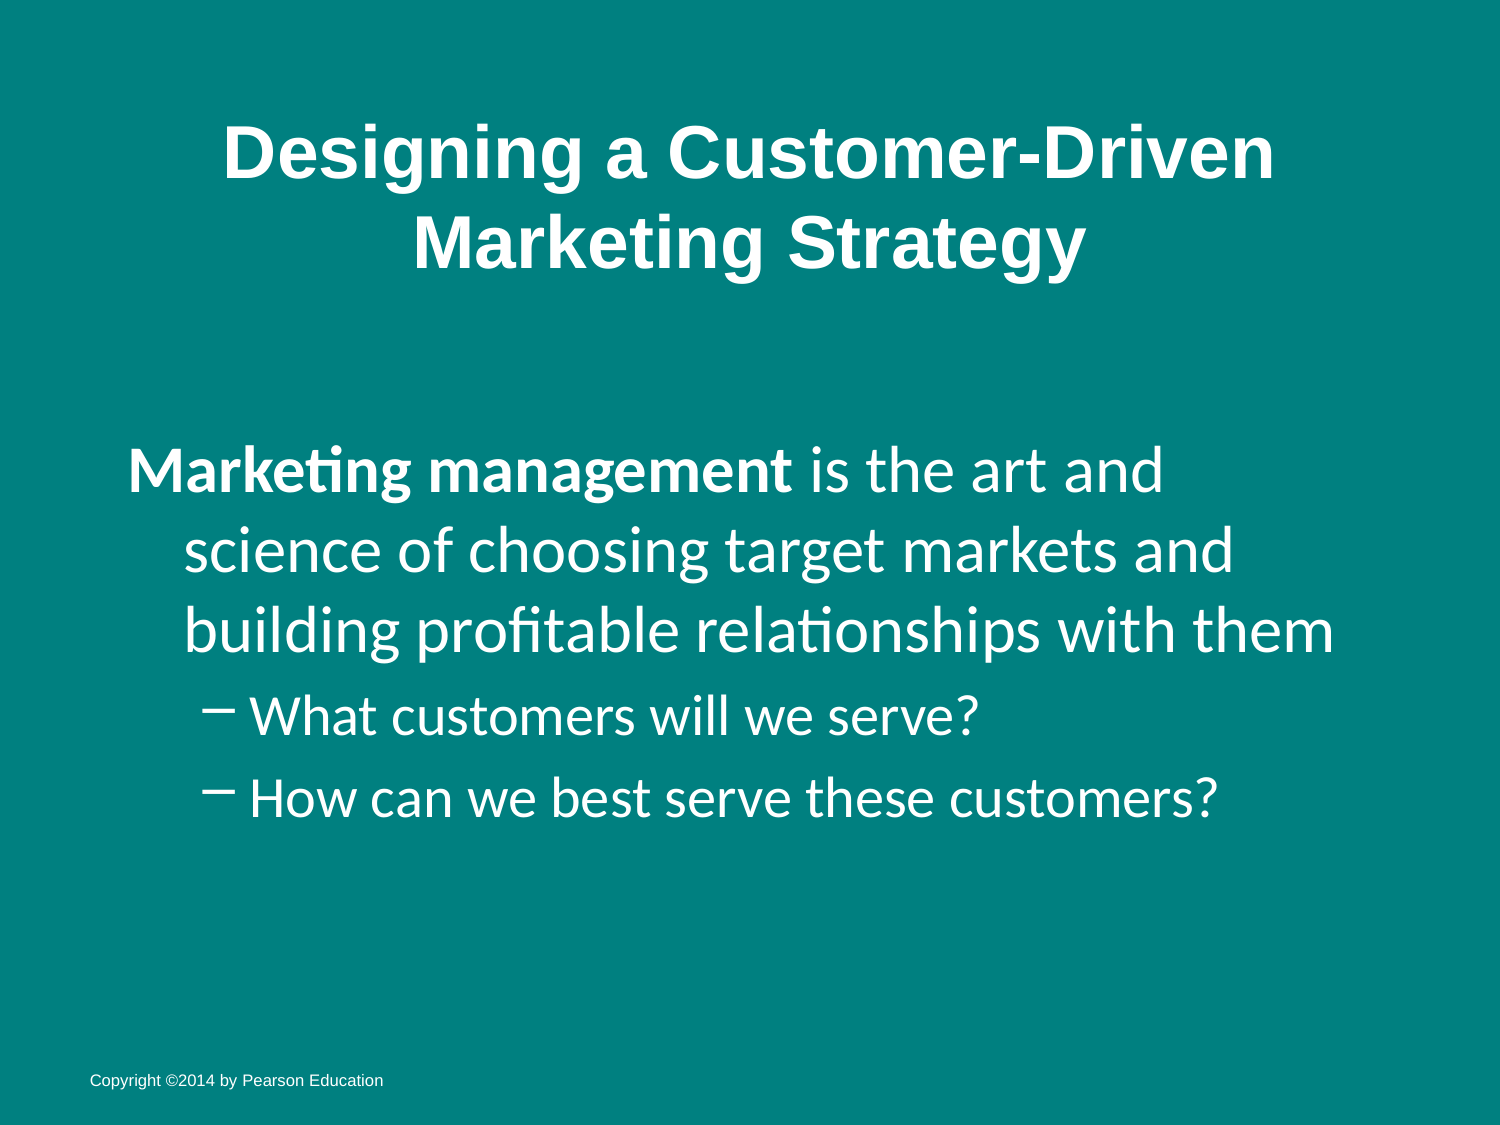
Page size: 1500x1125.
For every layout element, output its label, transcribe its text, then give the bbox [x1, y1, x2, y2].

text_box Copyright ©2014 by Pearson Education [74, 1062, 825, 1098]
list Marketing management is the art and science of choosing target markets and building profitable relationships with them What customers will we serve? How can we best serve these customers? [112, 324, 1388, 1001]
title Designing a Customer-Driven Marketing Strategy [112, 99, 1388, 288]
